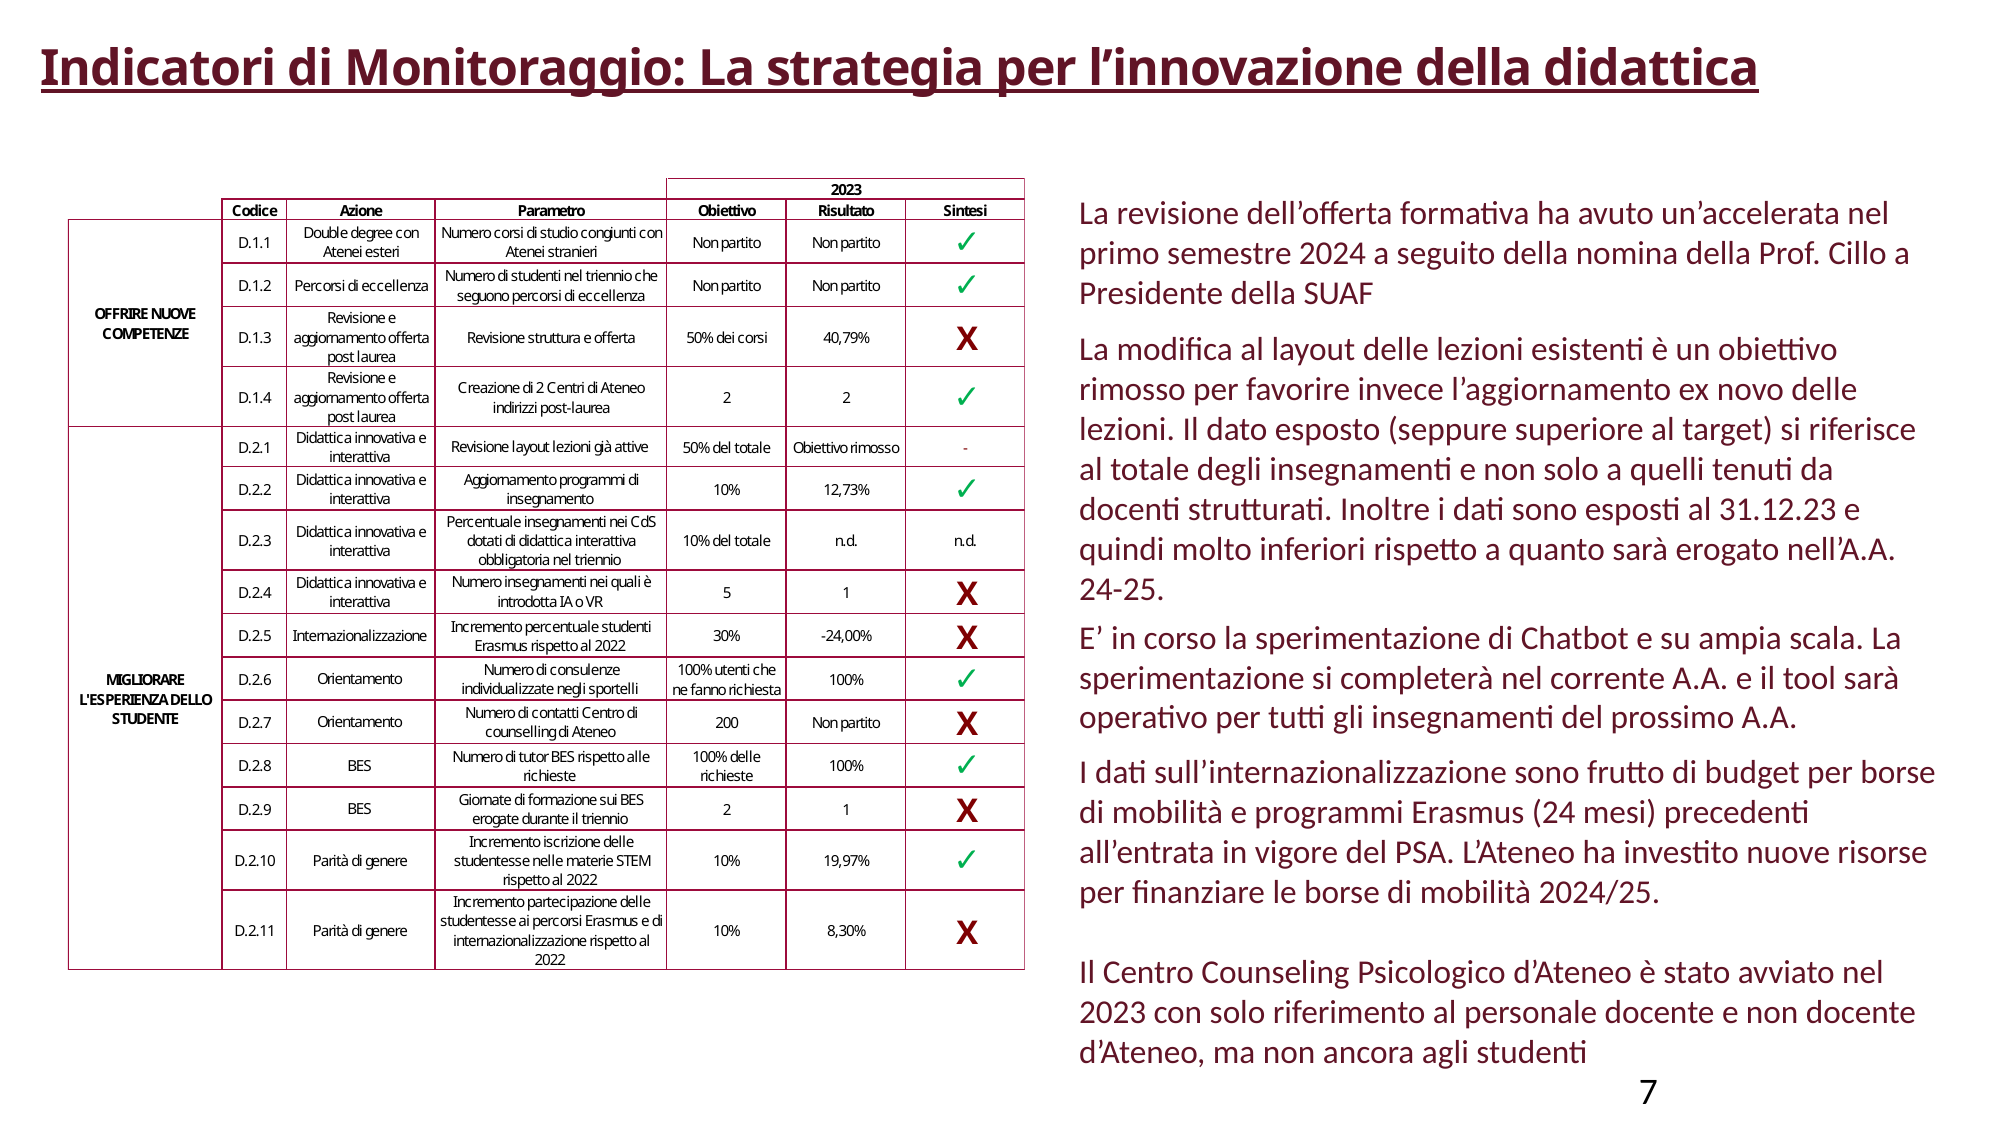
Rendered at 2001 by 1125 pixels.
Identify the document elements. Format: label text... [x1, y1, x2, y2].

text_box La revisione dell’offerta formativa ha avuto un’accelerata nel primo semestre 2024 a seguito della nomina della Prof. Cillo a Presidente della SUAF [1064, 183, 1957, 319]
text_box I dati sull’internazionalizzazione sono frutto di budget per borse di mobilità e programmi Erasmus (24 mesi) precedenti all’entrata in vigore del PSA. L’Ateneo ha investito nuove risorse per finanziare le borse di mobilità 2024/25. Il Centro Counseling Psicologico d’Ateneo è stato avviato nel 2023 con solo riferimento al personale docente e non docente d’Ateneo, ma non ancora agli studenti [1064, 743, 1957, 1078]
text_box Indicatori di Monitoraggio: La strategia per l’innovazione della didattica [25, 37, 1989, 113]
text_box E’ in corso la sperimentazione di Chatbot e su ampia scala. La sperimentazione si completerà nel corrente A.A. e il tool sarà operativo per tutti gli insegnamenti del prossimo A.A. [1064, 608, 1957, 743]
slide_number 7 [1624, 1078, 1840, 1120]
text_box La modifica al layout delle lezioni esistenti è un obiettivo rimosso per favorire invece l’aggiornamento ex novo delle lezioni. Il dato esposto (seppure superiore al target) si riferisce al totale degli insegnamenti e non solo a quelli tenuti da docenti strutturati. Inoltre i dati sono esposti al 31.12.23 e quindi molto inferiori rispetto a quanto sarà erogato nell’A.A. 24-25. [1064, 319, 1957, 608]
picture [67, 178, 1026, 972]
